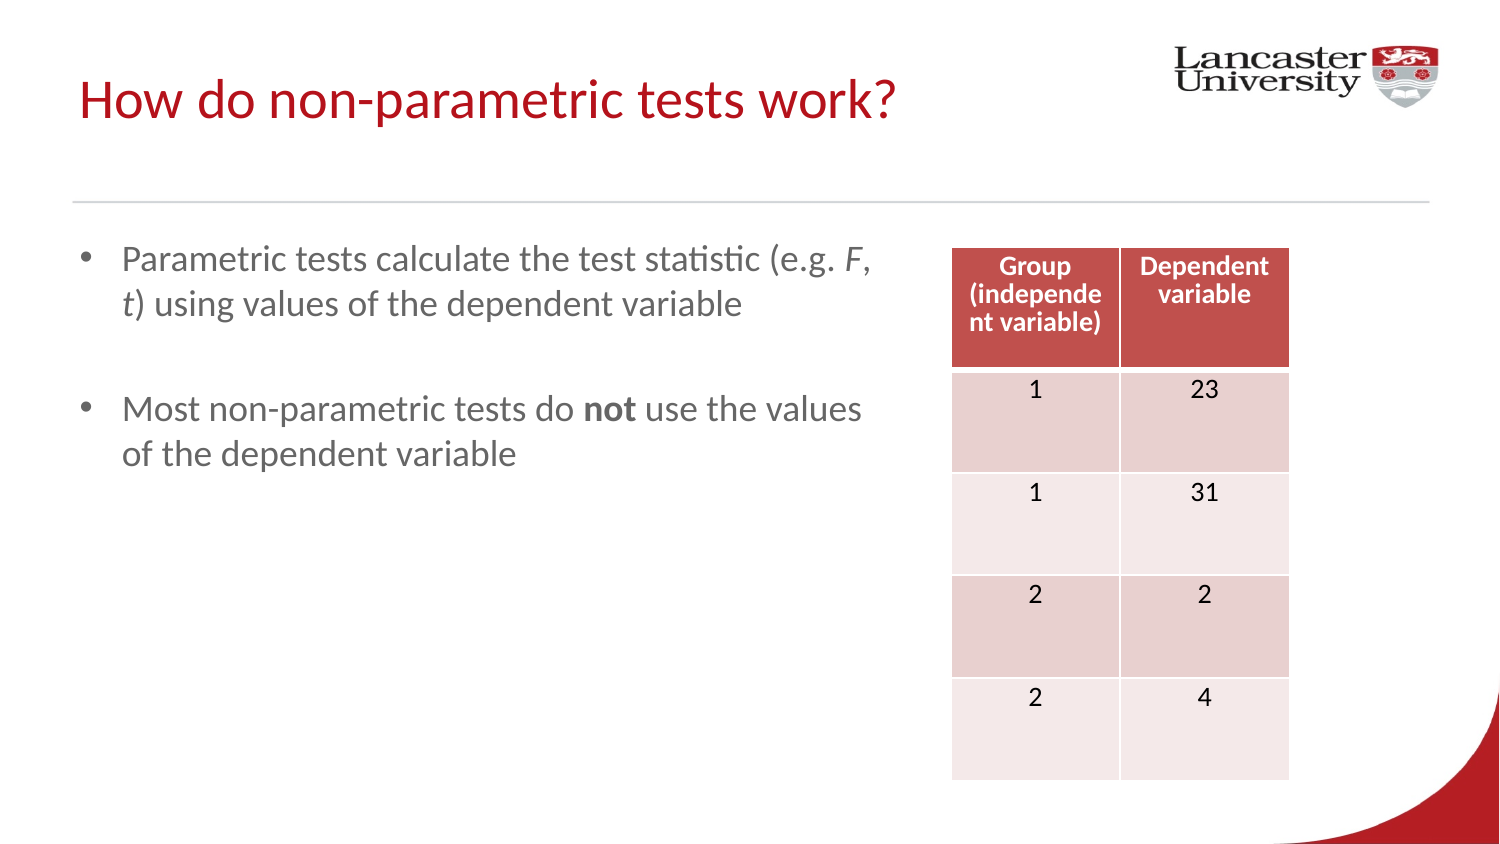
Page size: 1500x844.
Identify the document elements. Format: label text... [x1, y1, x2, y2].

table_cell 1 [952, 474, 1119, 574]
table_header Dependent variable [1121, 248, 1289, 367]
table_header Group (independent variable) [952, 248, 1119, 367]
title How do non-parametric tests work? [64, 67, 1176, 210]
table_cell 1 [952, 373, 1119, 472]
table_cell 23 [1121, 373, 1289, 472]
list Parametric tests calculate the test statistic (e.g. F, t) using values of the dependent variable Most non-parametric tests do not use the values of the dependent variable [64, 226, 916, 812]
table_cell 31 [1121, 474, 1289, 574]
table_cell 4 [1121, 679, 1289, 780]
table_cell 2 [952, 576, 1119, 677]
picture [0, 0, 1500, 844]
table_cell 2 [1121, 576, 1289, 677]
table_cell 2 [952, 679, 1119, 780]
